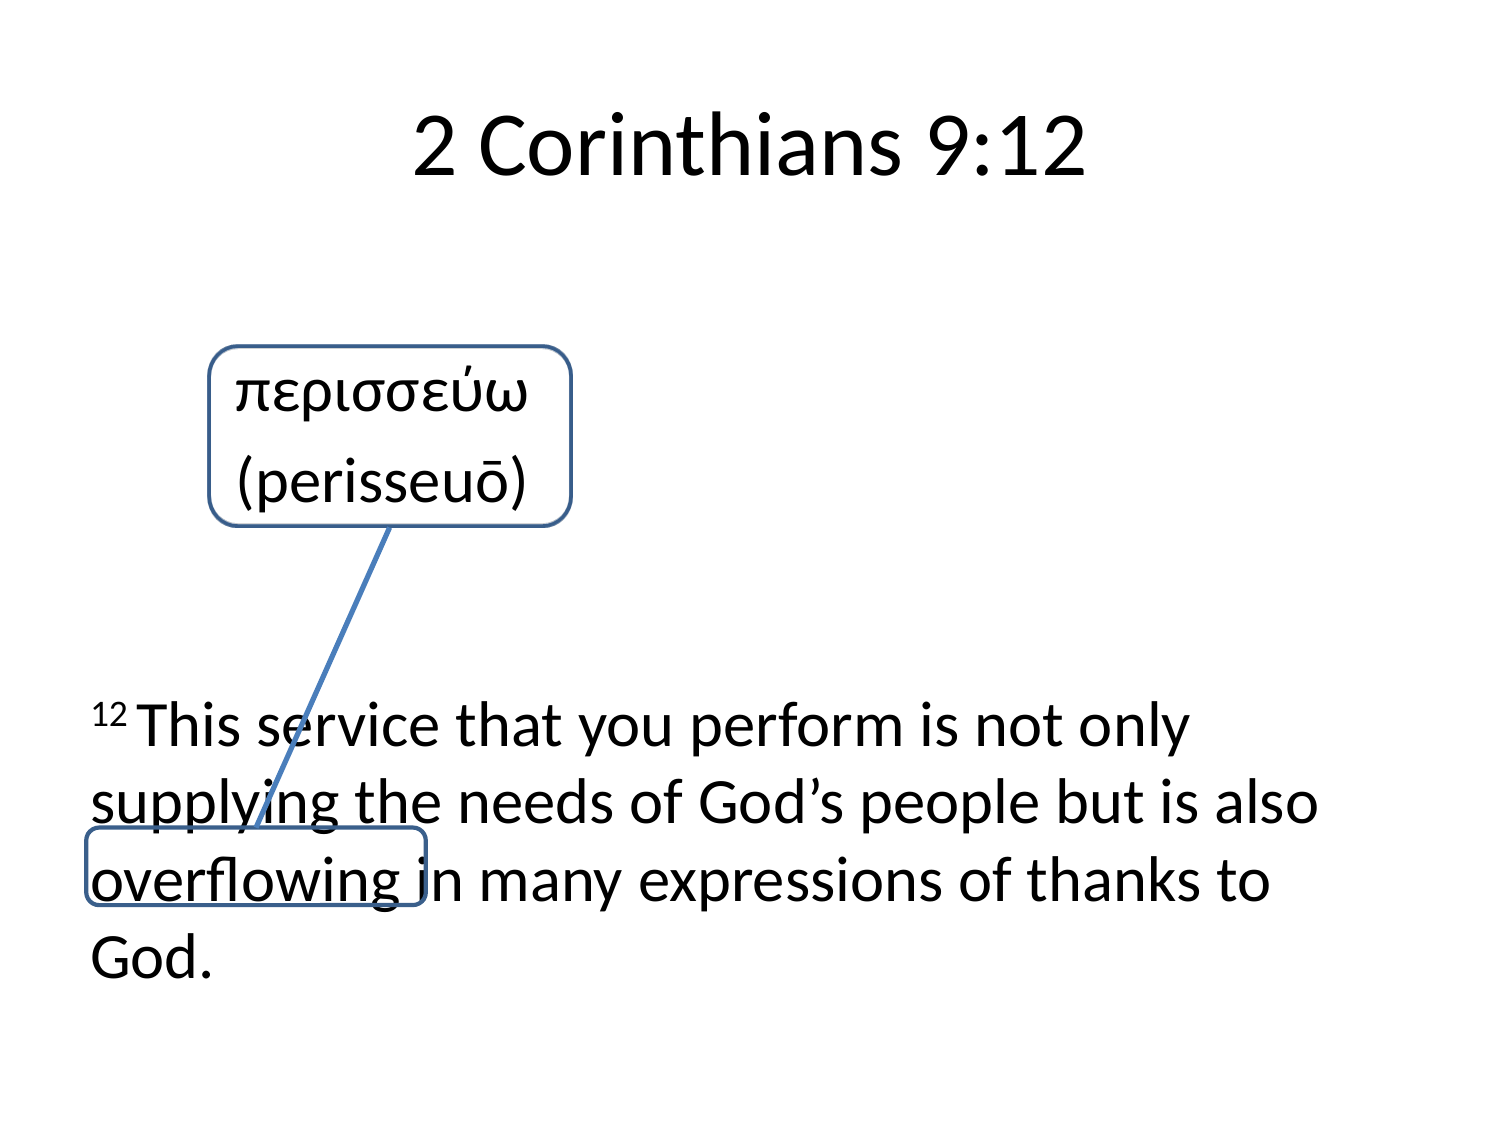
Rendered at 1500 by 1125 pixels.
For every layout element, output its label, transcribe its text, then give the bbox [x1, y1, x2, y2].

picture [206, 343, 573, 528]
title 2 Corinthians 9:12 [75, 45, 1425, 233]
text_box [255, 527, 390, 828]
text_box [84, 825, 428, 908]
list περισσεύω (perisseuō) 12 This service that you perform is not only supplying the needs of God’s people but is also overflowing in many expressions of thanks to God. [75, 262, 1425, 1005]
